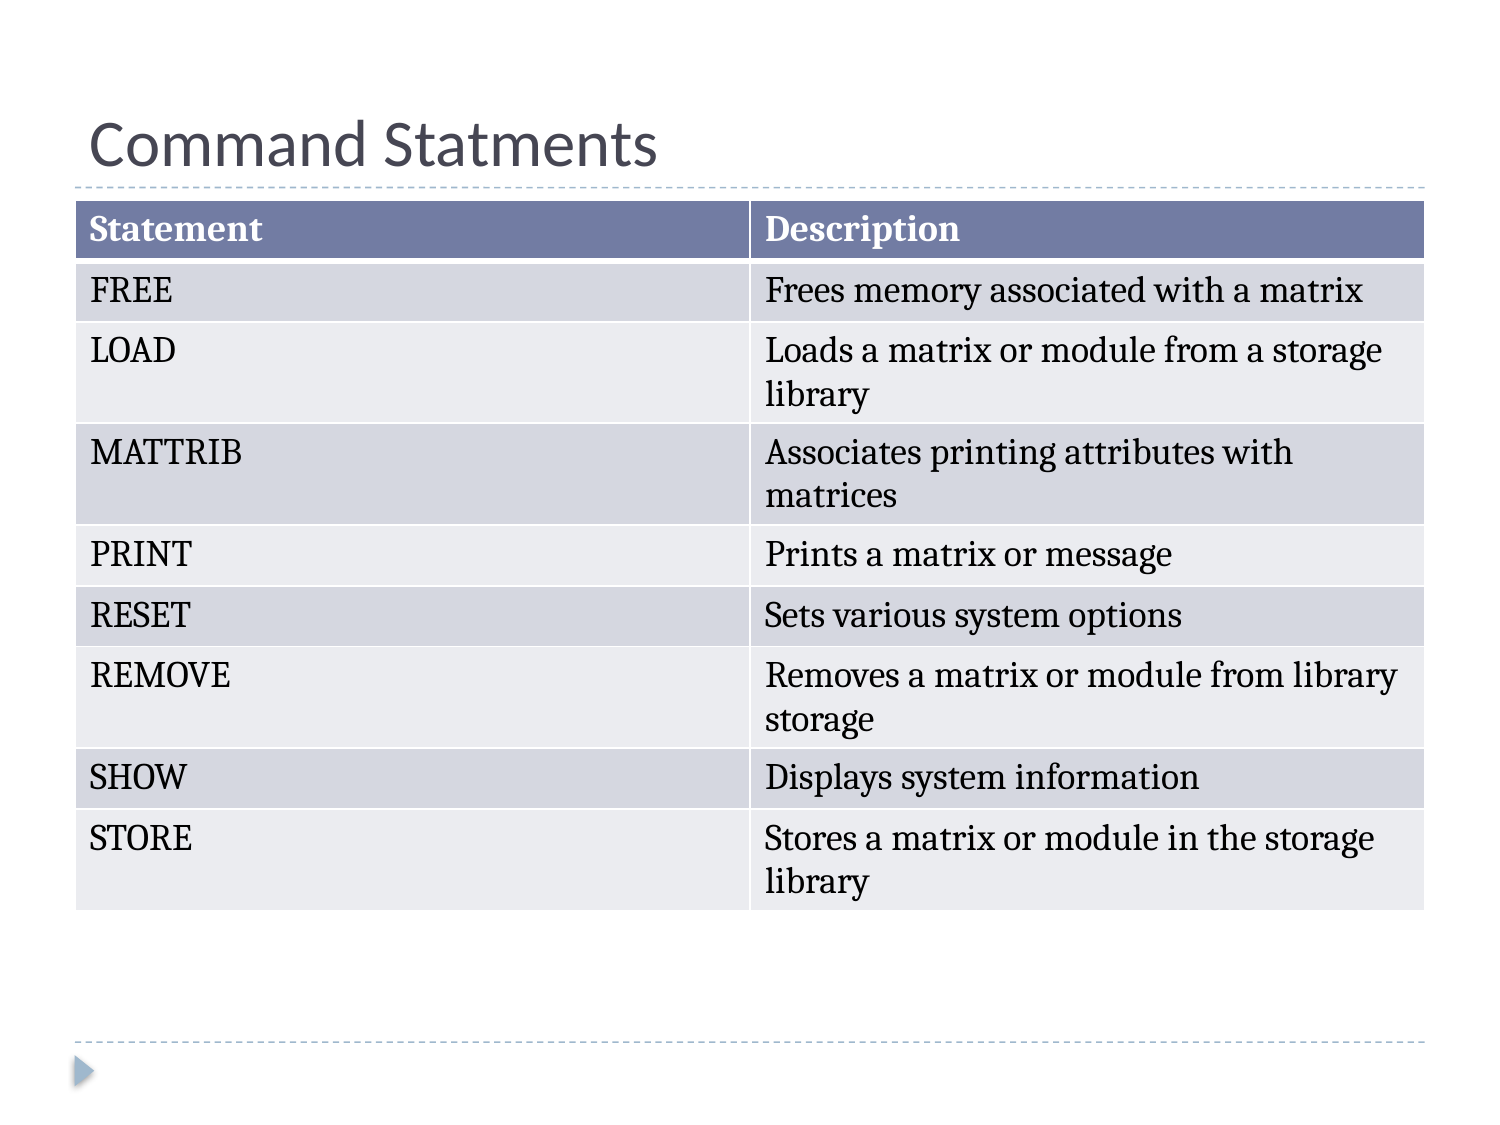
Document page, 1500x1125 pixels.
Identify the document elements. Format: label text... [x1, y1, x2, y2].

table_cell PRINT [76, 526, 749, 585]
title Command Statments [75, 24, 1425, 188]
table_header Statement [76, 201, 749, 258]
table_cell Prints a matrix or message [751, 526, 1424, 585]
table_cell Loads a matrix or module from a storage library [751, 323, 1424, 422]
table_cell LOAD [76, 323, 749, 422]
table_cell Stores a matrix or module in the storage library [751, 810, 1424, 910]
table_cell MATTRIB [76, 424, 749, 524]
table_cell SHOW [76, 749, 749, 808]
table_header Description [751, 201, 1424, 258]
table_cell Sets various system options [751, 587, 1424, 646]
table_cell Frees memory associated with a matrix [751, 264, 1424, 321]
table_cell RESET [76, 587, 749, 646]
table_cell FREE [76, 264, 749, 321]
table_cell STORE [76, 810, 749, 910]
table_cell Removes a matrix or module from library storage [751, 647, 1424, 747]
table_cell Displays system information [751, 749, 1424, 808]
table_cell Associates printing attributes with matrices [751, 424, 1424, 524]
table_cell REMOVE [76, 647, 749, 747]
